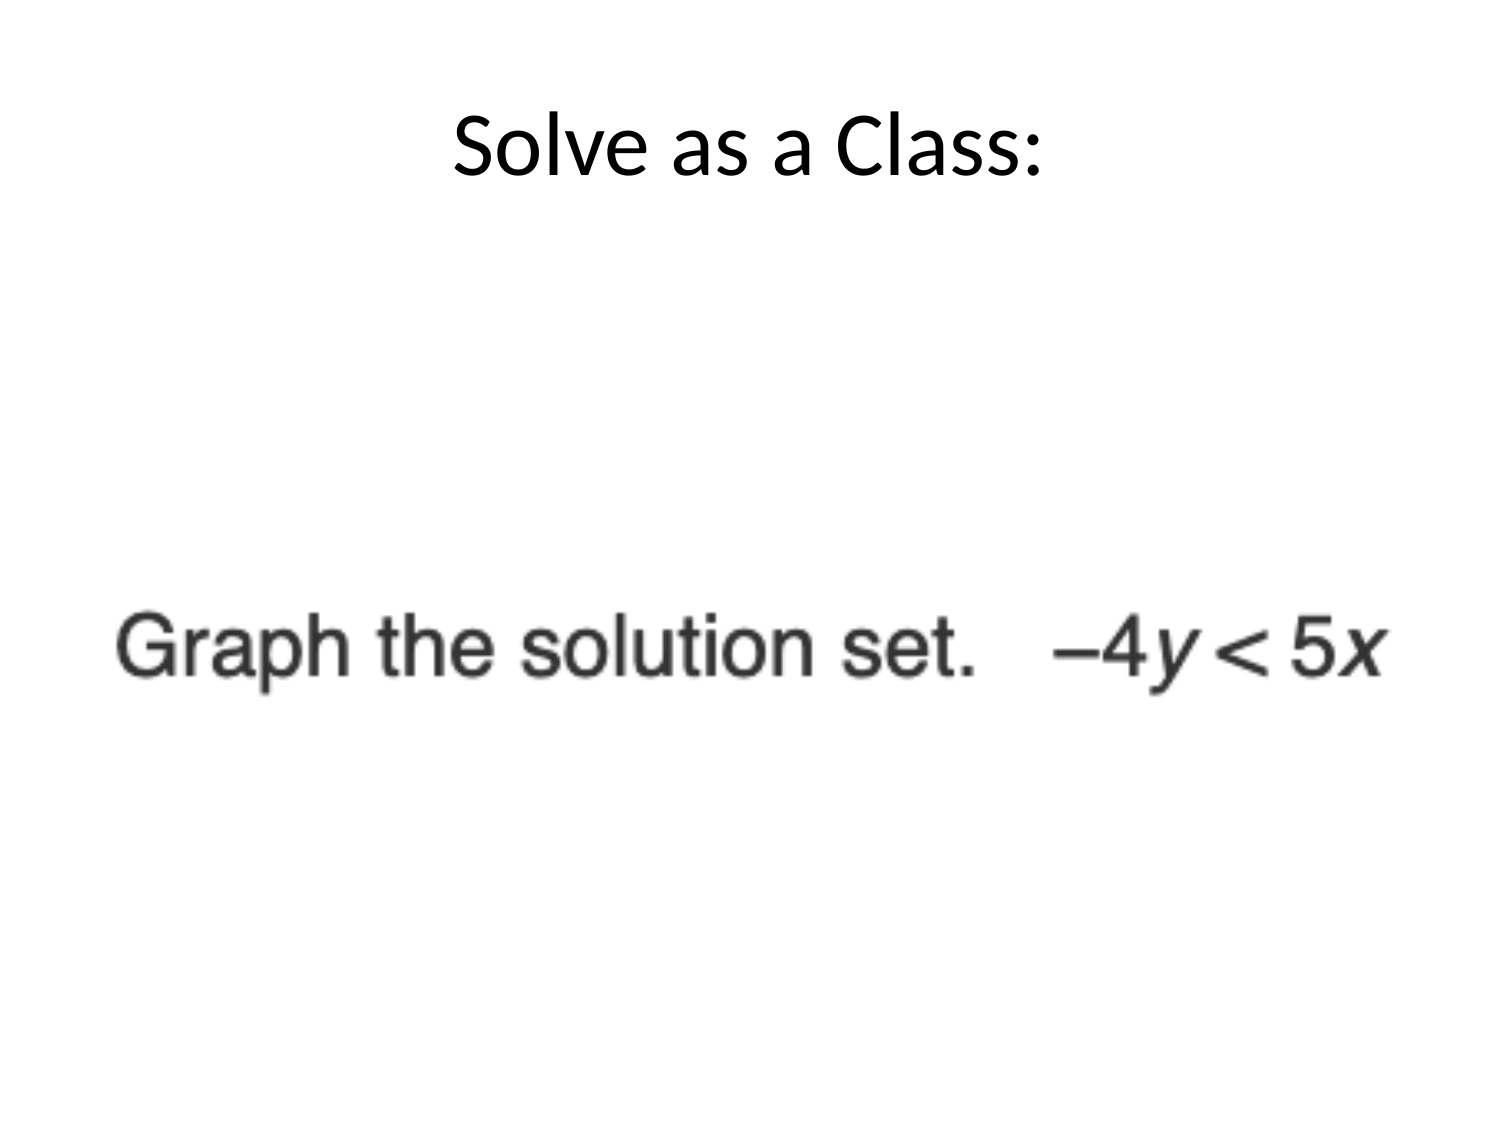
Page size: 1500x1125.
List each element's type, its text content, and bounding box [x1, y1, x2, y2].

title Solve as a Class: [75, 45, 1425, 233]
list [74, 262, 1426, 1006]
